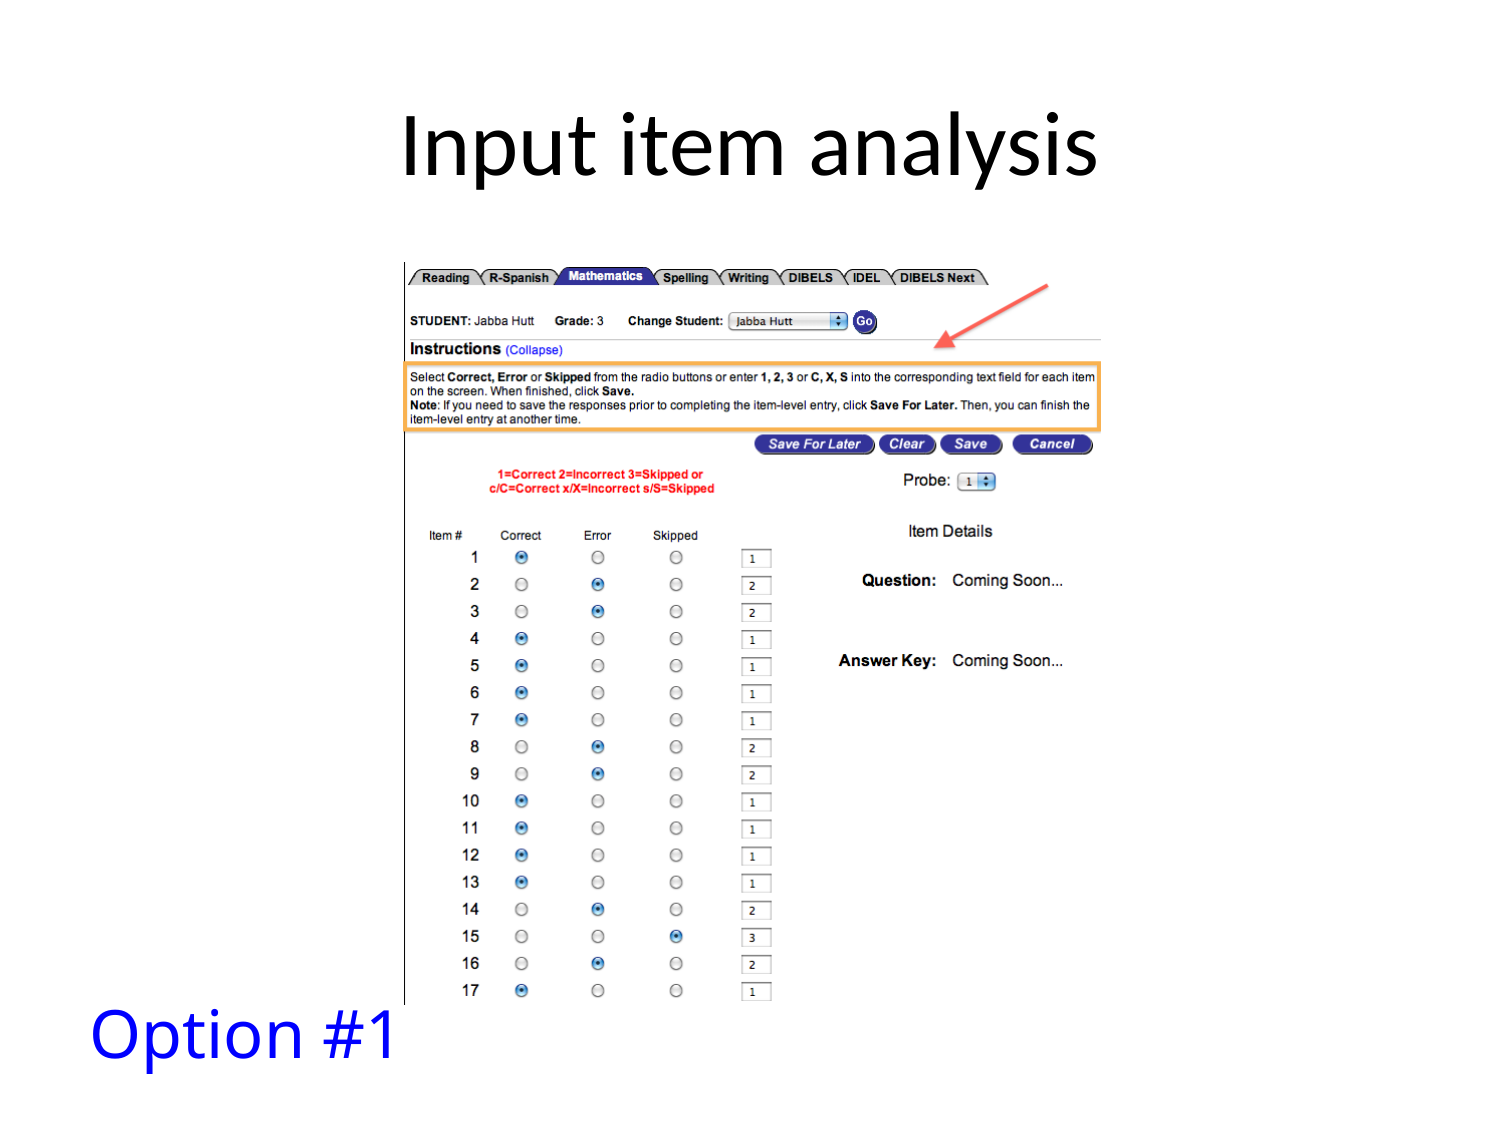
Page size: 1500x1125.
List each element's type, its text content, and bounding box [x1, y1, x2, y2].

text_box Option #1 [75, 1013, 518, 1079]
title Input item analysis [75, 45, 1425, 233]
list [74, 262, 1426, 1006]
